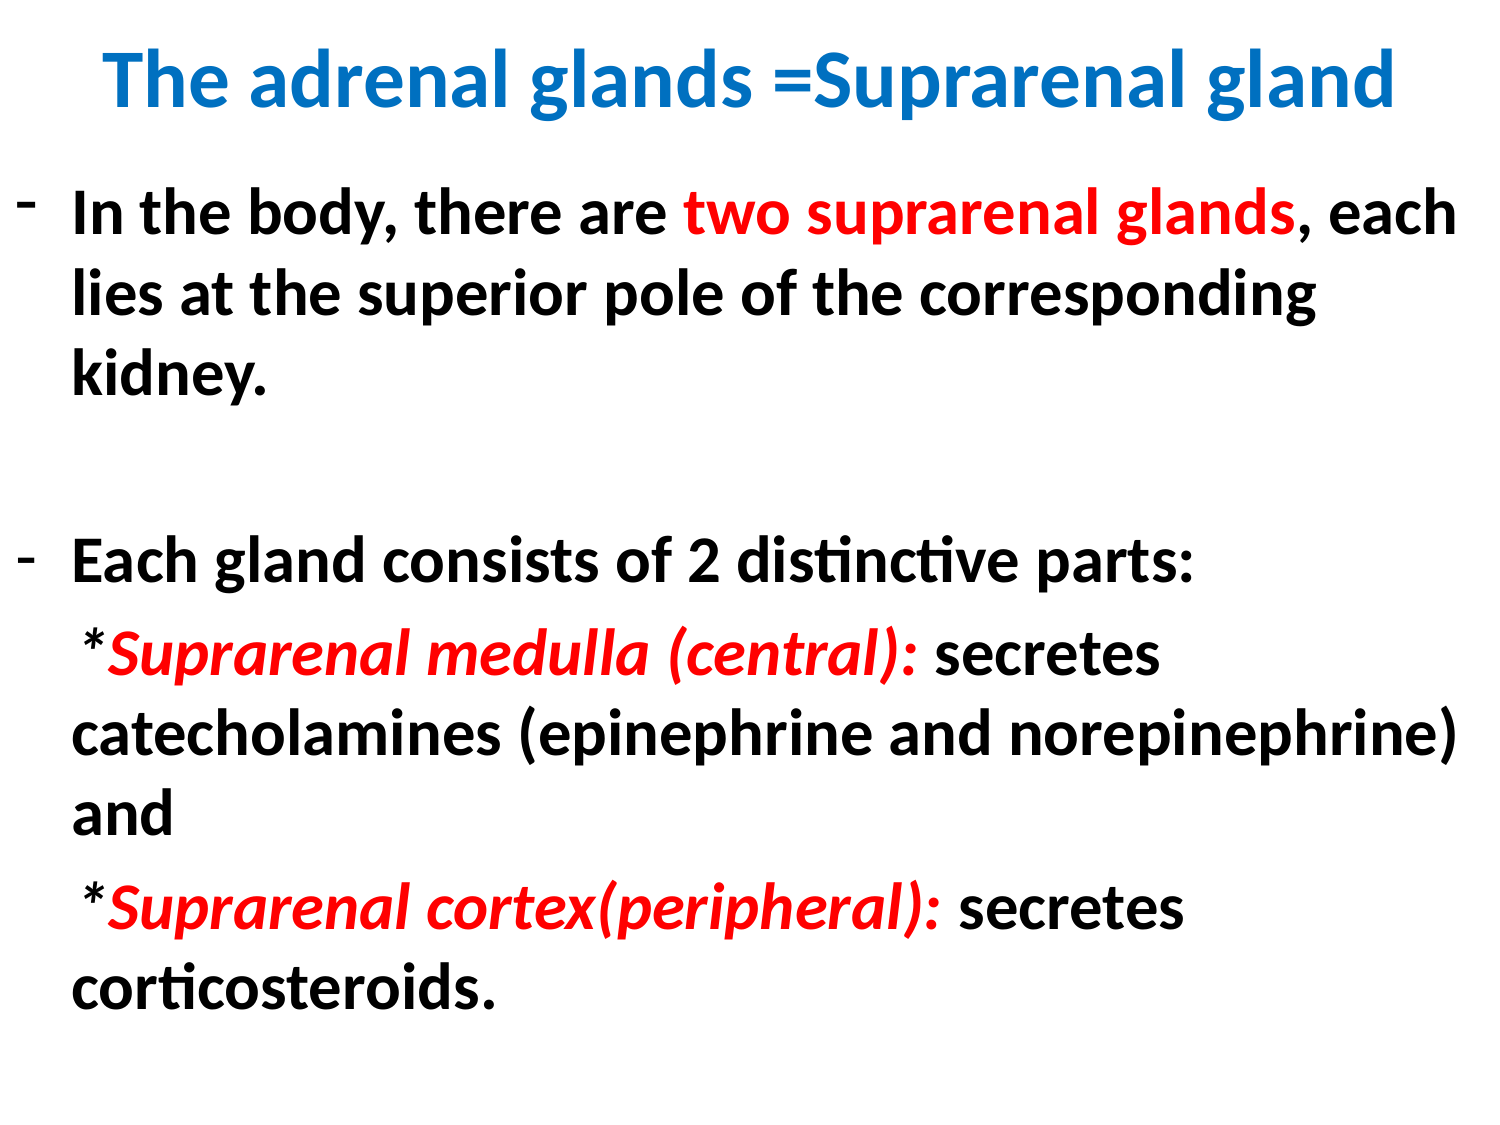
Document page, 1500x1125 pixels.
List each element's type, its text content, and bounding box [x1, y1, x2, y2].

list In the body, there are two suprarenal glands, each lies at the superior pole of the corresponding kidney. Each gland consists of 2 distinctive parts: *Suprarenal medulla (central): secretes catecholamines (epinephrine and norepinephrine) and *Suprarenal cortex(peripheral): secretes corticosteroids. [0, 160, 1500, 1064]
title The adrenal glands =Suprarenal gland [75, 0, 1425, 149]
